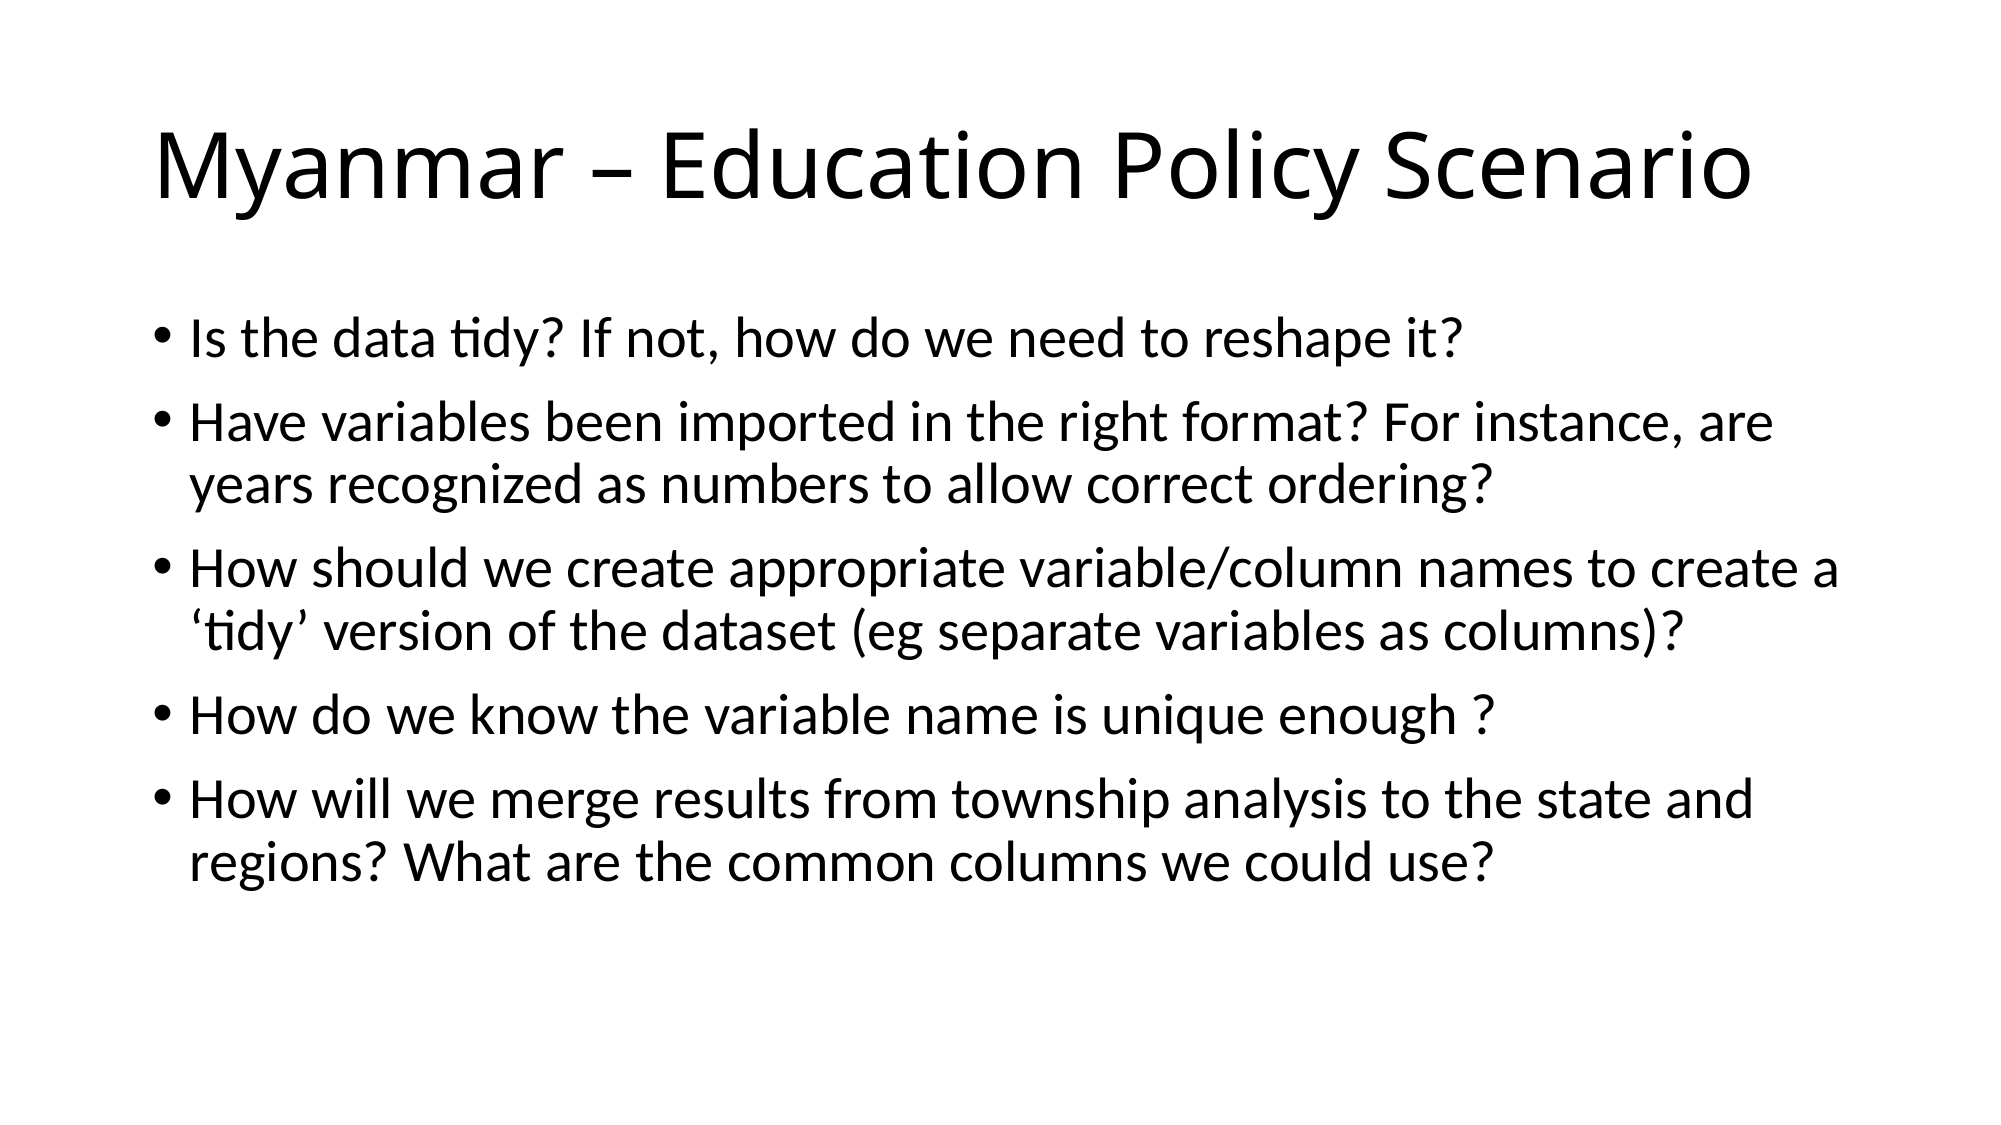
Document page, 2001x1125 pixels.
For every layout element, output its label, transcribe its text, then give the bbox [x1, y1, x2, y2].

list Is the data tidy? If not, how do we need to reshape it? Have variables been imported in the right format? For instance, are years recognized as numbers to allow correct ordering? How should we create appropriate variable/column names to create a ‘tidy’ version of the dataset (eg separate variables as columns)? How do we know the variable name is unique enough ? How will we merge results from township analysis to the state and regions? What are the common columns we could use? [137, 299, 1863, 1014]
title Myanmar – Education Policy Scenario [137, 59, 1863, 278]
